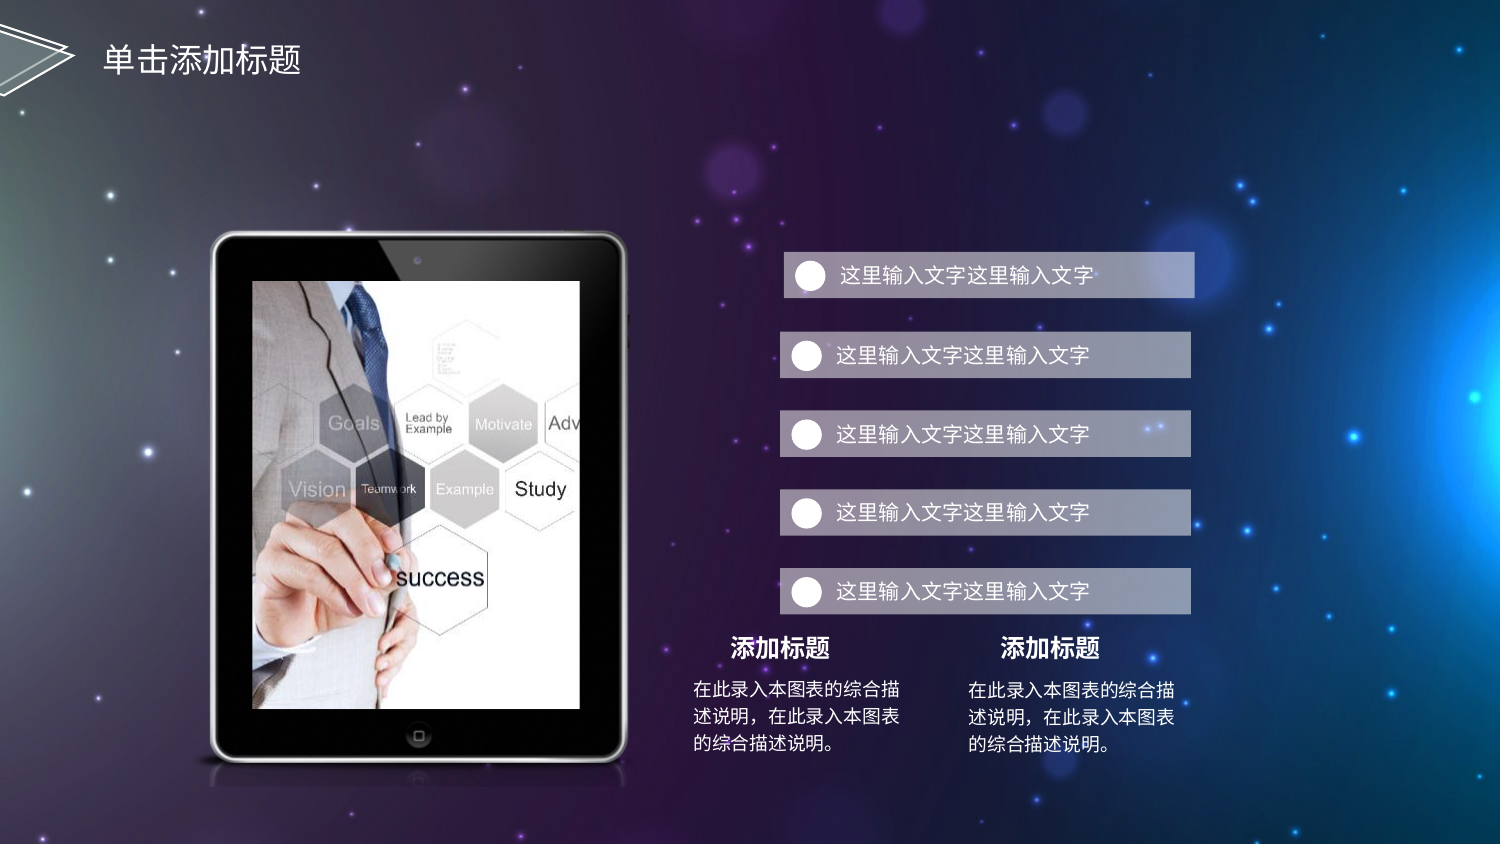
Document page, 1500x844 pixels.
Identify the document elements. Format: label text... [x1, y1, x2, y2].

text_box 添加标题 [989, 627, 1116, 668]
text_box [780, 410, 1227, 457]
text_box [780, 489, 1227, 536]
text_box 添加标题 [719, 627, 865, 667]
picture [0, 0, 1500, 844]
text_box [184, 213, 648, 787]
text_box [780, 568, 1227, 615]
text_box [780, 331, 1227, 379]
text_box 单击添加标题 [88, 31, 412, 87]
text_box 在此录入本图表的综合描述说明，在此录入本图表的综合描述说明。 [682, 667, 920, 760]
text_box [783, 251, 1231, 299]
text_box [0, 0, 57, 89]
text_box 在此录入本图表的综合描述说明，在此录入本图表的综合描述说明。 [957, 668, 1195, 761]
